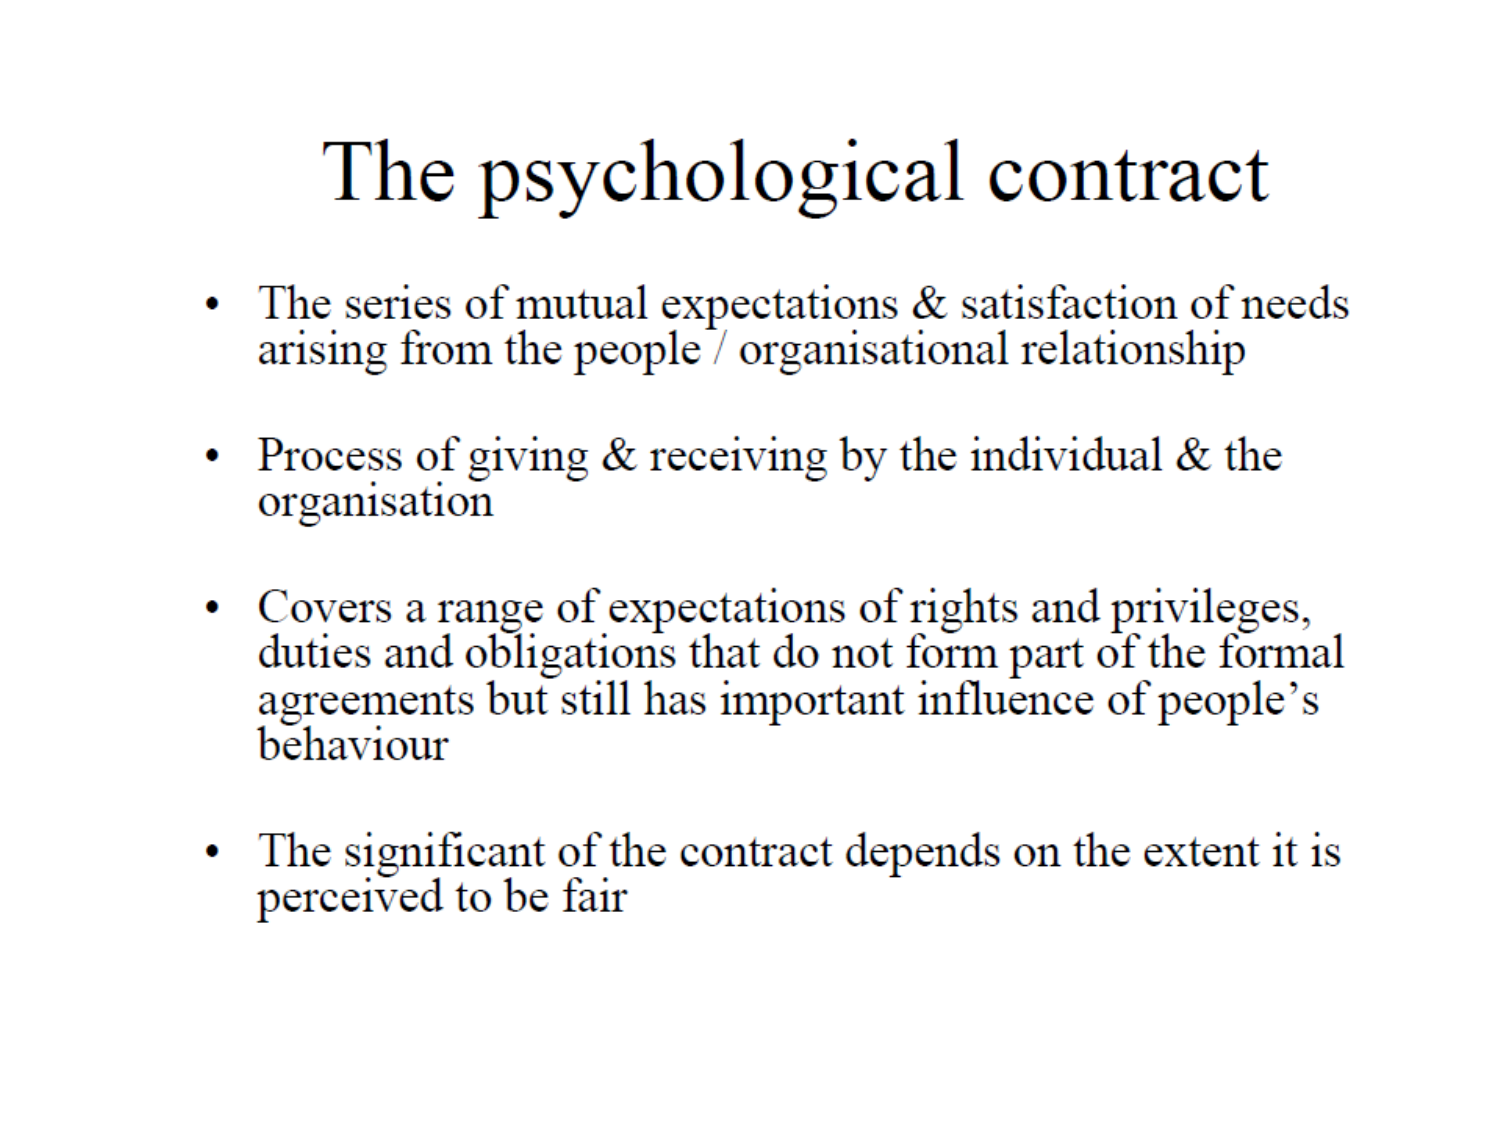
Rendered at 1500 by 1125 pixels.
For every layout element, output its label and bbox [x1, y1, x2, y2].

picture [86, 89, 1414, 937]
